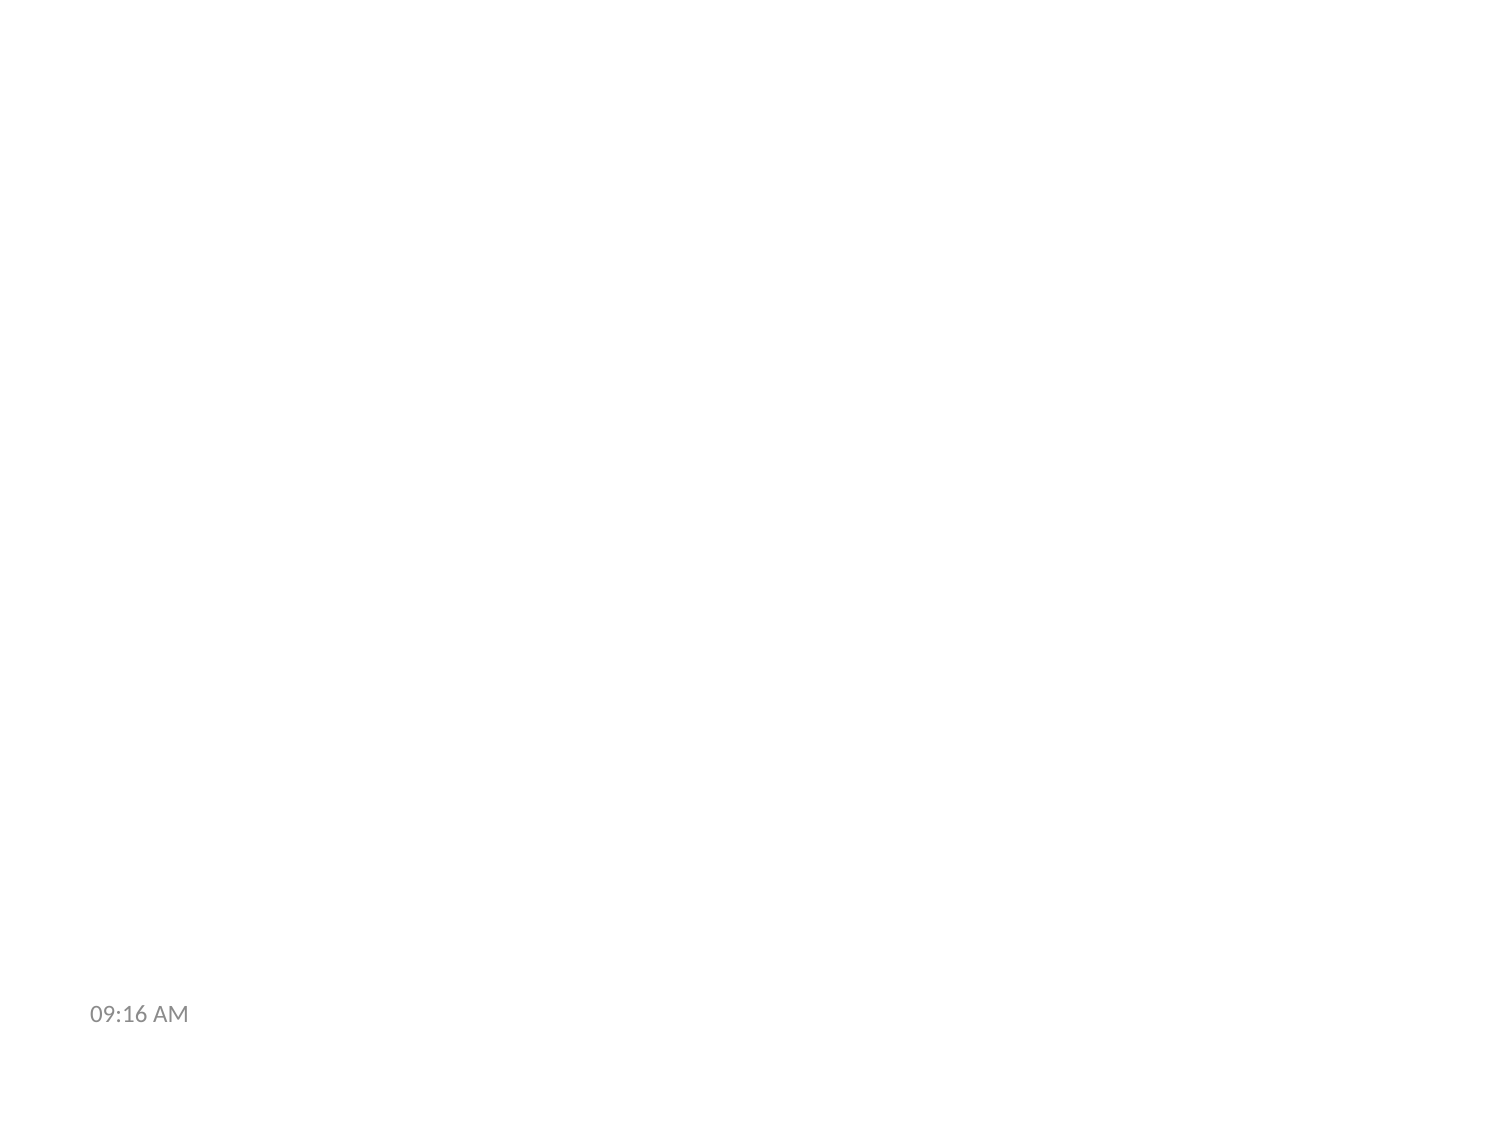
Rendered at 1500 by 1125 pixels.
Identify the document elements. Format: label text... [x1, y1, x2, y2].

text_box 3:35 PM [75, 982, 425, 1043]
